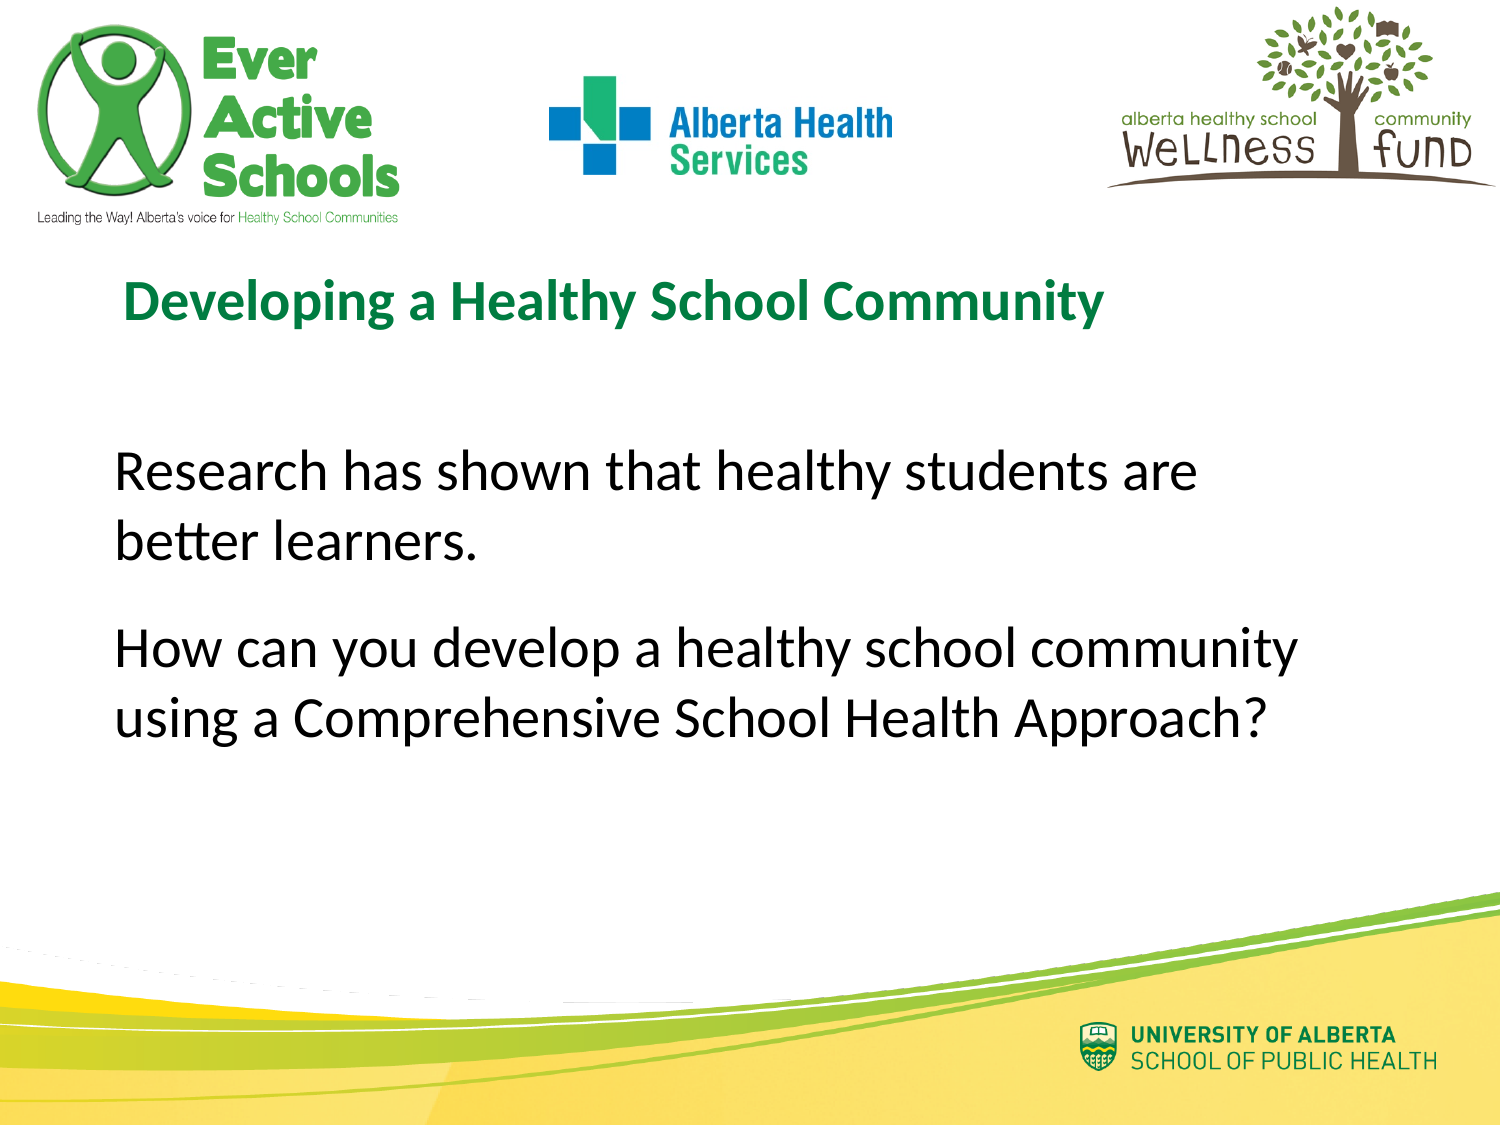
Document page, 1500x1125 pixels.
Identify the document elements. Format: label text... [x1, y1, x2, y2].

title Developing a Healthy School Community [108, 225, 1334, 370]
picture [549, 74, 893, 176]
picture [0, 842, 1500, 1125]
picture [37, 24, 401, 226]
picture [1099, 0, 1500, 196]
list Research has shown that healthy students are better learners. How can you develop a healthy school community using a Comprehensive School Health Approach? [99, 425, 1341, 800]
